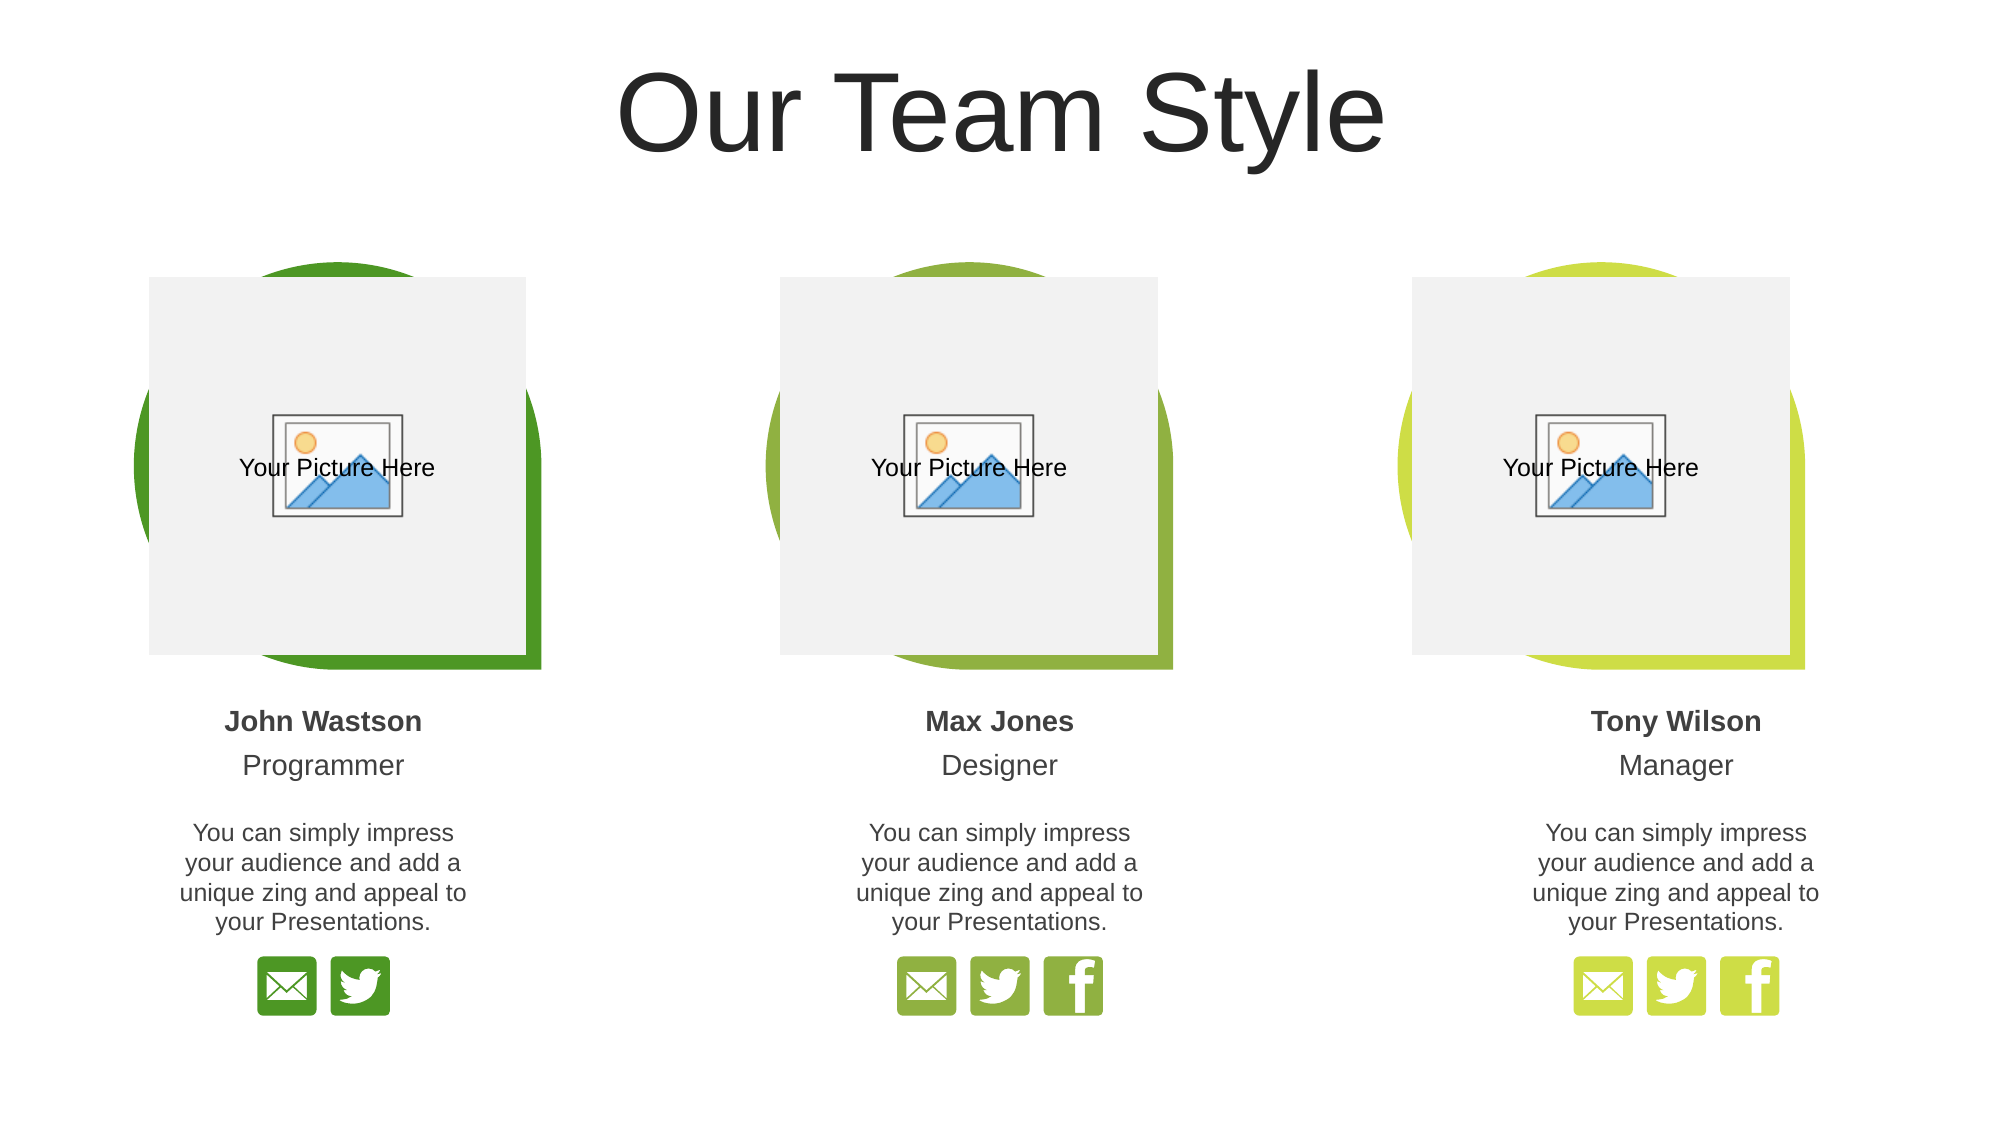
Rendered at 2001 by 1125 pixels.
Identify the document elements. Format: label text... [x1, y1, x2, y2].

text_box You can simply impress your audience and add a unique zing and appeal to your Presentations. [831, 808, 1169, 944]
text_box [897, 956, 1103, 1016]
list Our Team Style [53, 55, 1952, 175]
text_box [257, 956, 390, 1016]
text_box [831, 699, 1169, 785]
picture [1412, 276, 1791, 655]
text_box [154, 699, 493, 785]
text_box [1573, 956, 1780, 1016]
picture [148, 276, 527, 655]
text_box You can simply impress your audience and add a unique zing and appeal to your Presentations. [154, 808, 493, 944]
picture [780, 276, 1159, 655]
text_box You can simply impress your audience and add a unique zing and appeal to your Presentations. [1507, 808, 1846, 944]
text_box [1507, 699, 1846, 785]
